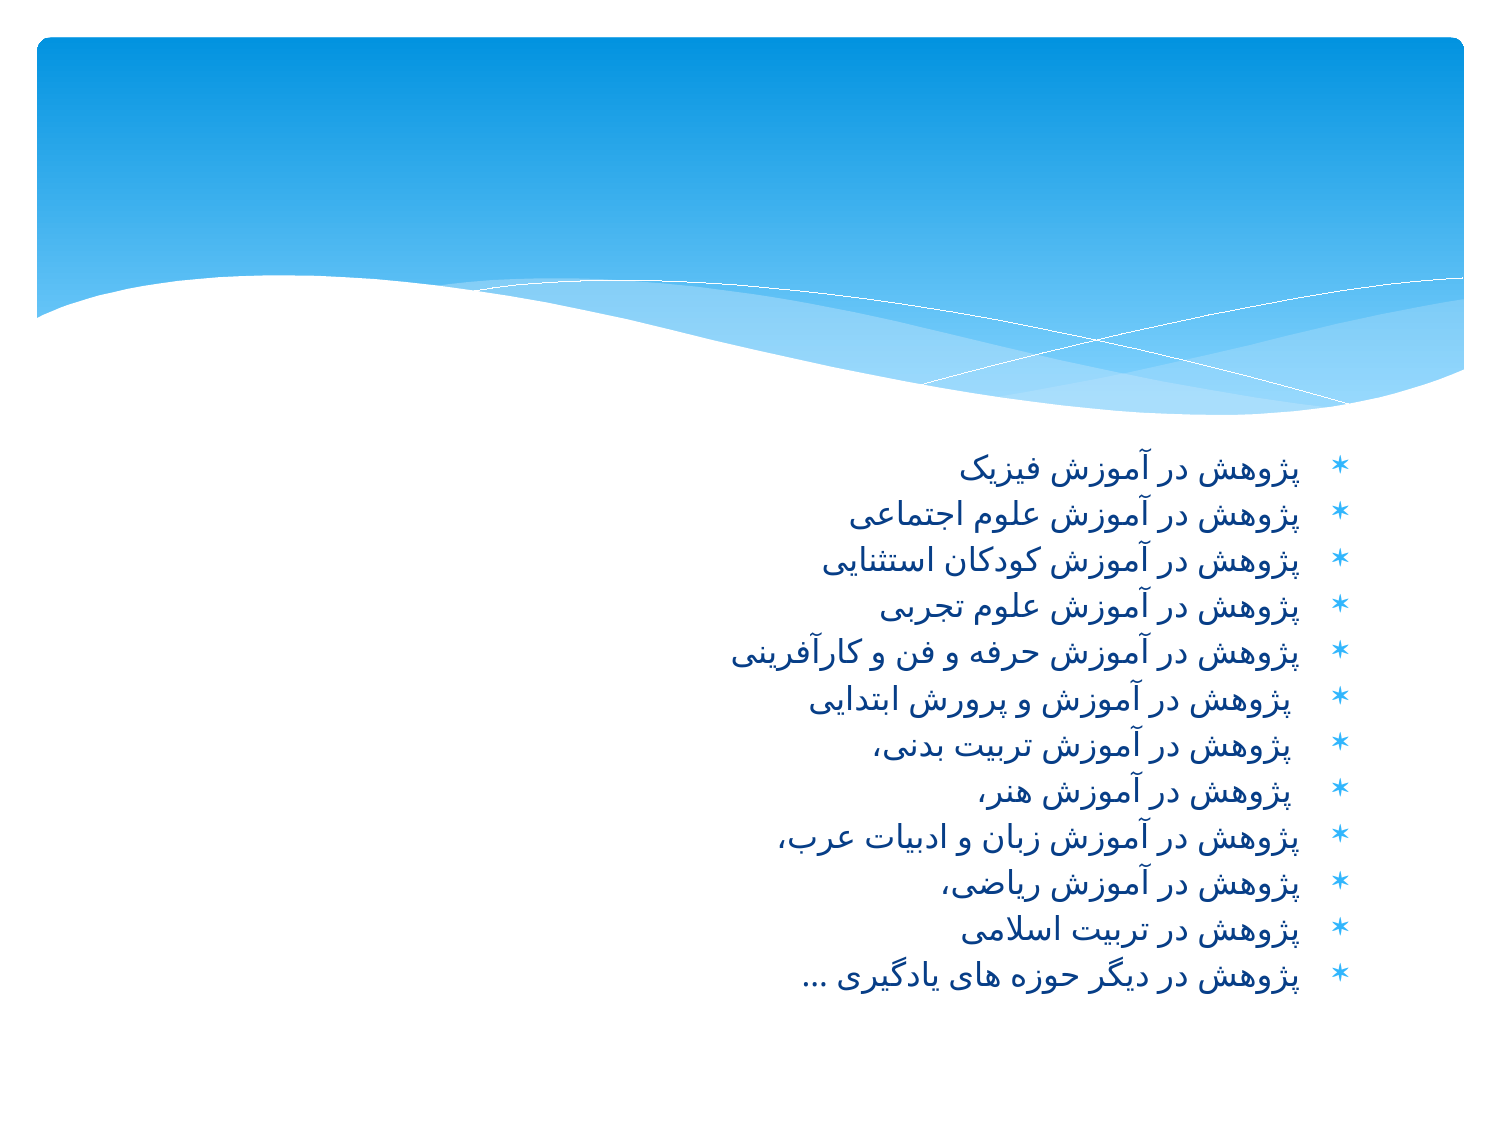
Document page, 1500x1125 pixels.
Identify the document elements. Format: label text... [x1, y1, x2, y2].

list پژوهش در آموزش فیزیک پژوهش در آموزش علوم اجتماعی پژوهش در آموزش کودکان استثنایی پژوهش در آموزش علوم تجربی پژوهش در آموزش حرفه و فن و کارآفرینی پژوهش در آموزش و پرورش ابتدایی پژوهش در آموزش تربیت بدنی، پژوهش در آموزش هنر، پژوهش در آموزش زبان و ادبیات عرب، پژوهش در آموزش ریاضی، پژوهش در تربیت اسلامی پژوهش در دیگر حوزه های یادگیری ... [143, 438, 1359, 1005]
